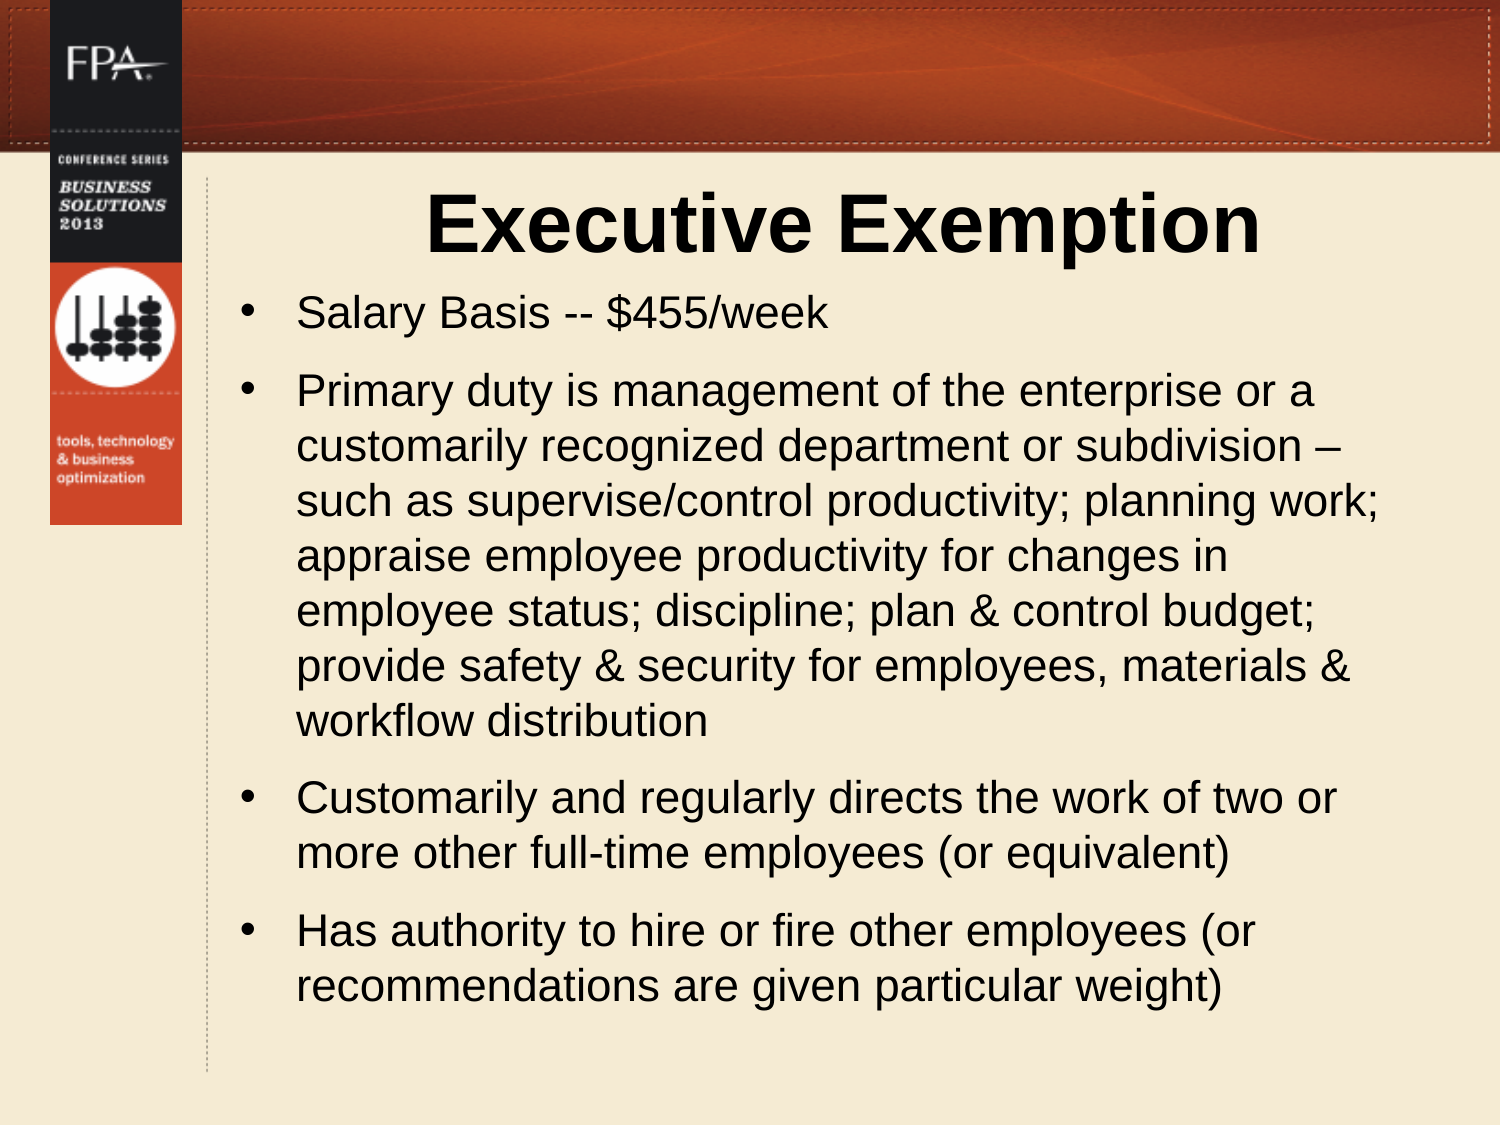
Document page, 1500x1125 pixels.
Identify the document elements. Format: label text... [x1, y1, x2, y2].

list Salary Basis -- $455/week Primary duty is management of the enterprise or a customarily recognized department or subdivision – such as supervise/control productivity; planning work; appraise employee productivity for changes in employee status; discipline; plan & control budget; provide safety & security for employees, materials & workflow distribution Customarily and regularly directs the work of two or more other full-time employees (or equivalent) Has authority to hire or fire other employees (or recommendations are given particular weight) [225, 275, 1425, 1088]
picture [0, 0, 1500, 1125]
title Executive Exemption [262, 162, 1426, 276]
